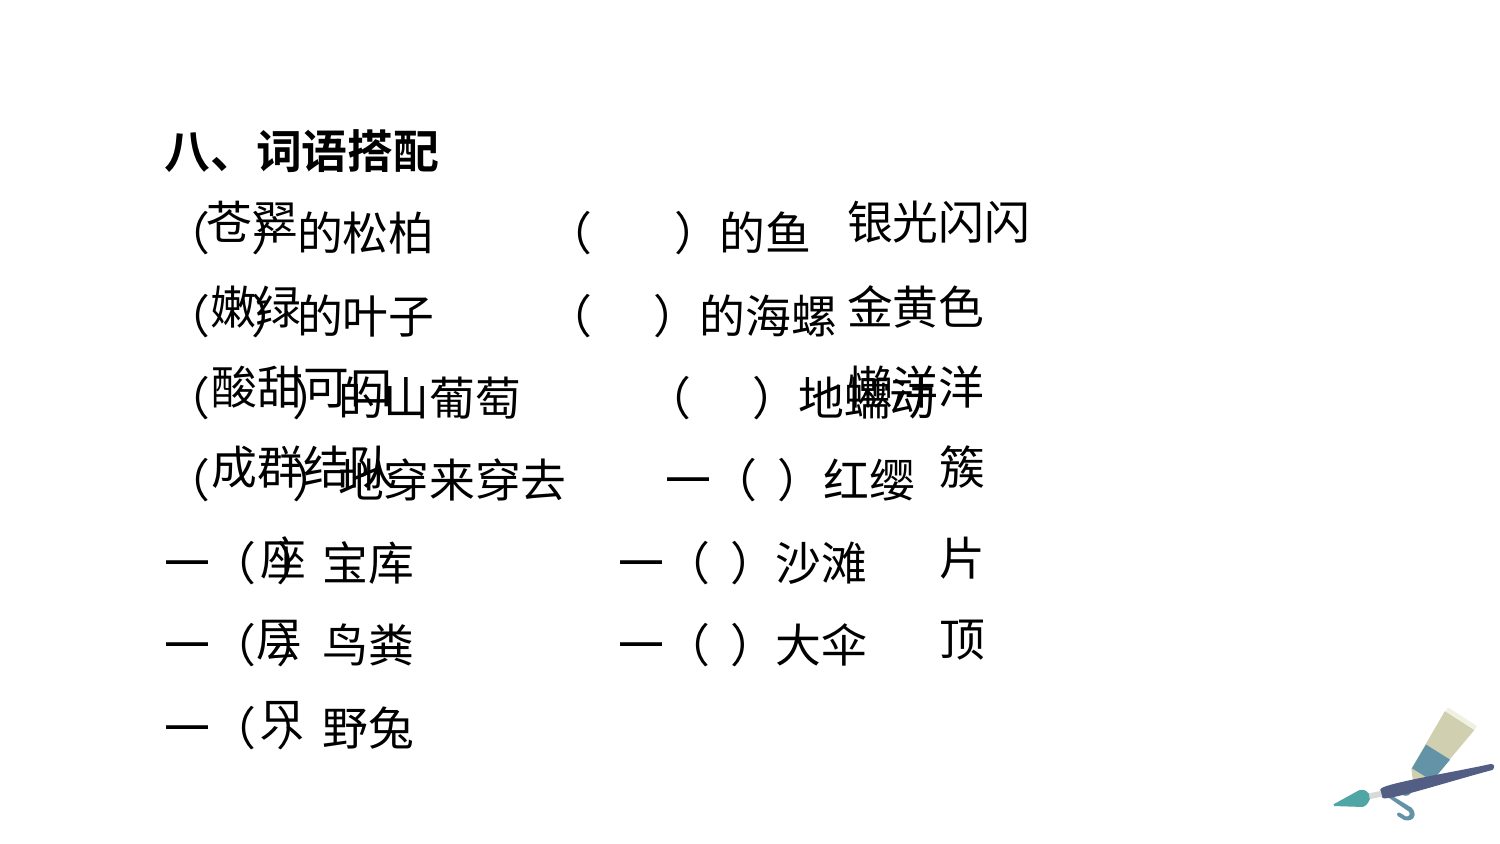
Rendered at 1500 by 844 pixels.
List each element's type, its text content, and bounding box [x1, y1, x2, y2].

text_box 顶 [924, 603, 1001, 674]
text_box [1358, 708, 1481, 844]
text_box 苍翠 [191, 186, 314, 256]
text_box 只 [244, 683, 320, 754]
text_box 成群结队 [197, 430, 410, 501]
text_box 懒洋洋 [832, 351, 1000, 422]
text_box 八、词语搭配 （ ）的松柏 （ ）的鱼 （ ）的叶子 （ ）的海螺 （ ）的山葡萄 （ ）地蠕动 （ ）地穿来穿去 一（ ）红缨 一（ ）宝库 一（ ）沙滩 一（ ）鸟粪 一（ ）大伞 一（ ）野兔 [149, 87, 1283, 762]
text_box 片 [924, 521, 1001, 592]
text_box 簇 [924, 430, 1001, 501]
text_box 嫩绿 [195, 271, 317, 342]
text_box 银光闪闪 [832, 186, 1046, 256]
text_box 金黄色 [832, 271, 1000, 342]
text_box 酸甜可口 [197, 351, 410, 421]
text_box 座 [245, 521, 321, 592]
text_box 层 [241, 603, 317, 674]
